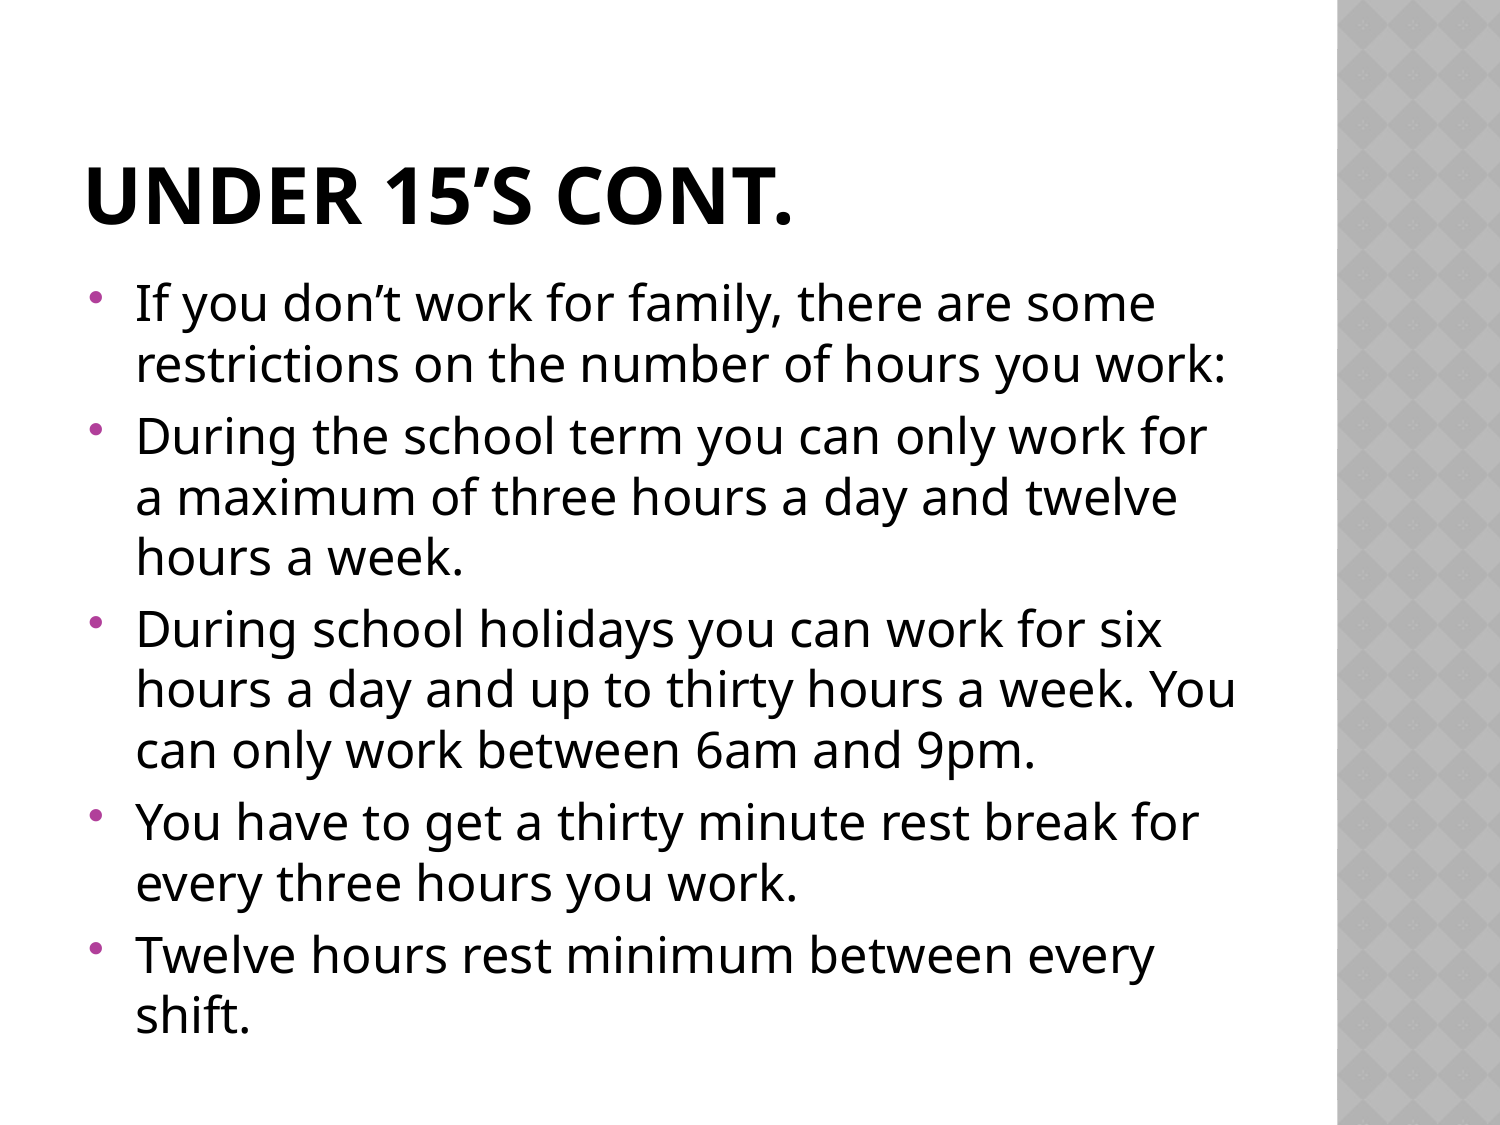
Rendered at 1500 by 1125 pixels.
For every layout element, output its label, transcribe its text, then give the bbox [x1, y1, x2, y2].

title Under 15’s cont. [75, 52, 1263, 240]
list If you don’t work for family, there are some restrictions on the number of hours you work: During the school term you can only work for a maximum of three hours a day and twelve hours a week. During school holidays you can work for six hours a day and up to thirty hours a week. You can only work between 6am and 9pm. You have to get a thirty minute rest break for every three hours you work. Twelve hours rest minimum between every shift. [75, 264, 1263, 1059]
